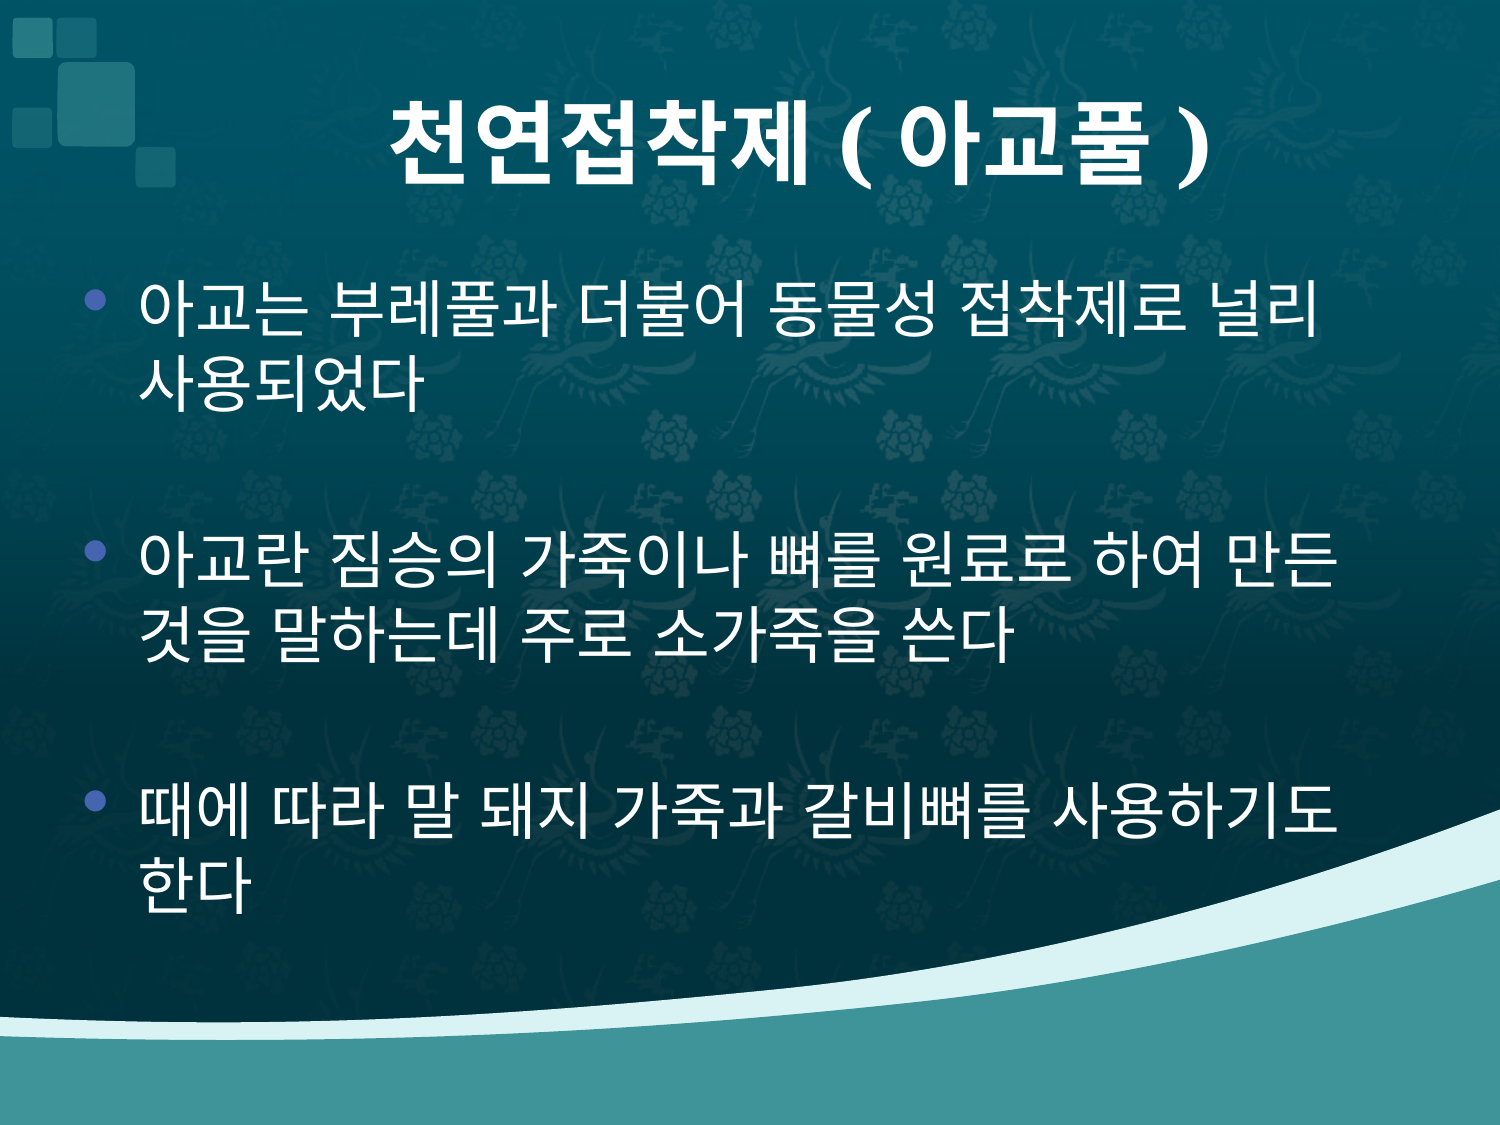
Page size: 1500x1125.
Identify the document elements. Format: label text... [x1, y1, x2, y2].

list 아교는 부레풀과 더불어 동물성 접착제로 널리 사용되었다 아교란 짐승의 가죽이나 뼈를 원료로 하여 만든 것을 말하는데 주로 소가죽을 쓴다 때에 따라 말 돼지 가죽과 갈비뼈를 사용하기도 한다 [70, 262, 1425, 1005]
title 천연접착제(아교풀) [187, 58, 1414, 223]
